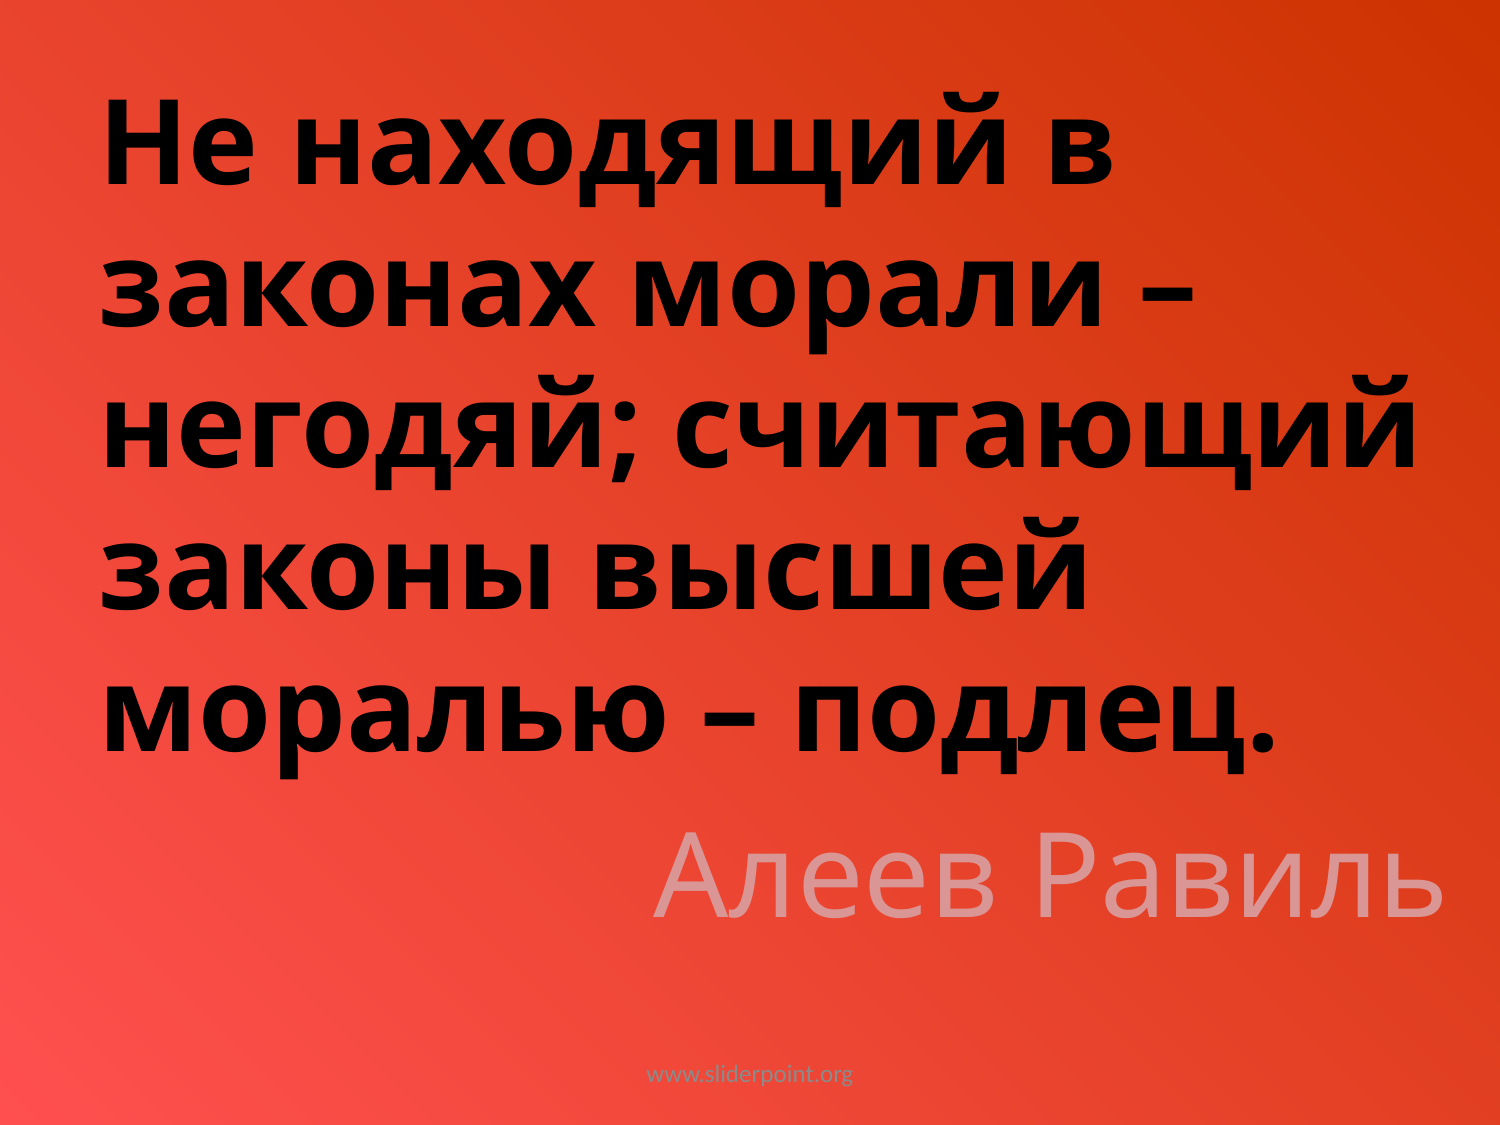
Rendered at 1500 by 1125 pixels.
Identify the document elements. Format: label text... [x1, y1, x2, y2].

list Не находящий в законах морали – негодяй; считающий законы высшей моралью – подлец. Алеев Равиль [35, 58, 1465, 1090]
footer www.sliderpoint.org [512, 1042, 988, 1103]
